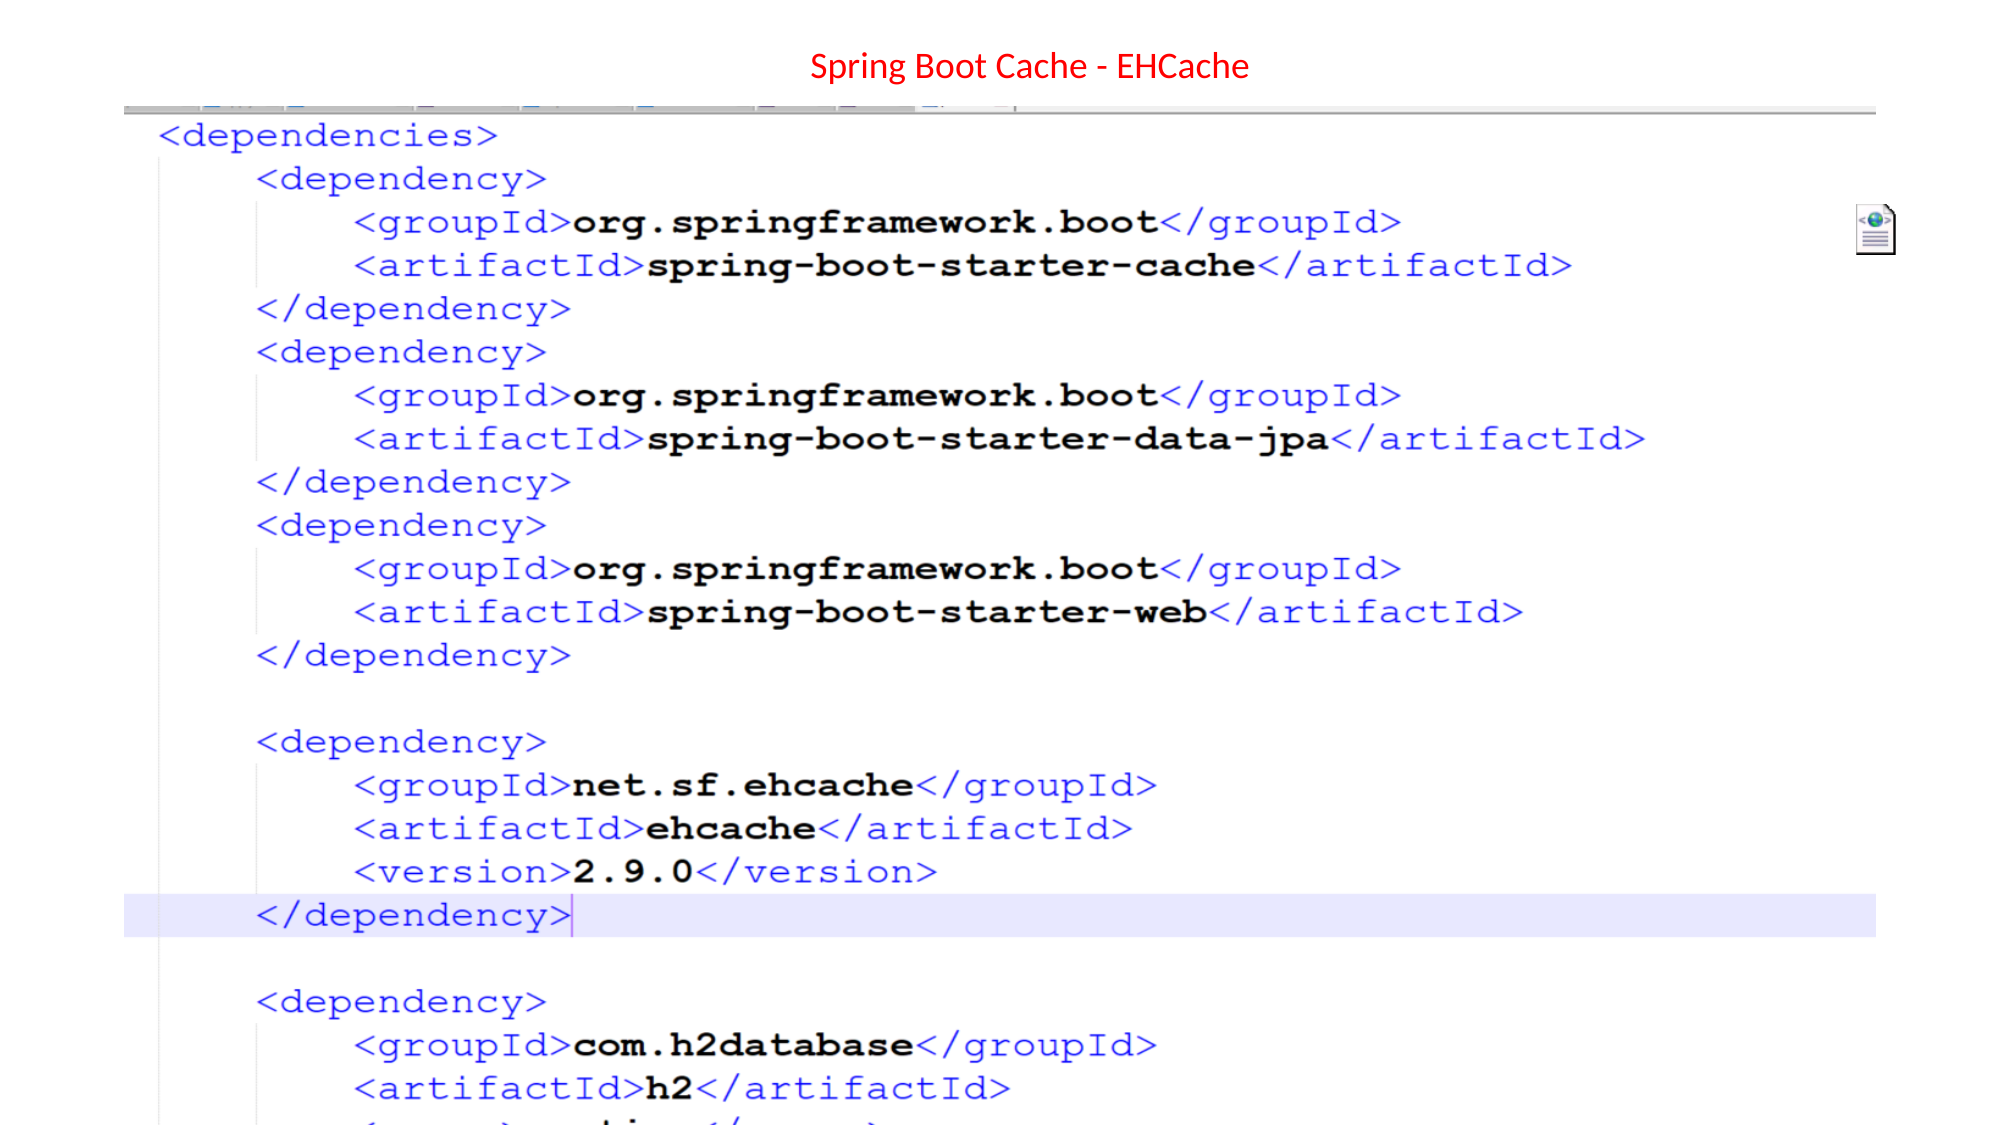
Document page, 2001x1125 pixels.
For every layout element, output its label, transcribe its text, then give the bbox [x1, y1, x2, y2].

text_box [1844, 204, 1907, 335]
text_box Spring Boot Cache - EHCache [508, 0, 1552, 106]
picture [124, 106, 1876, 1125]
